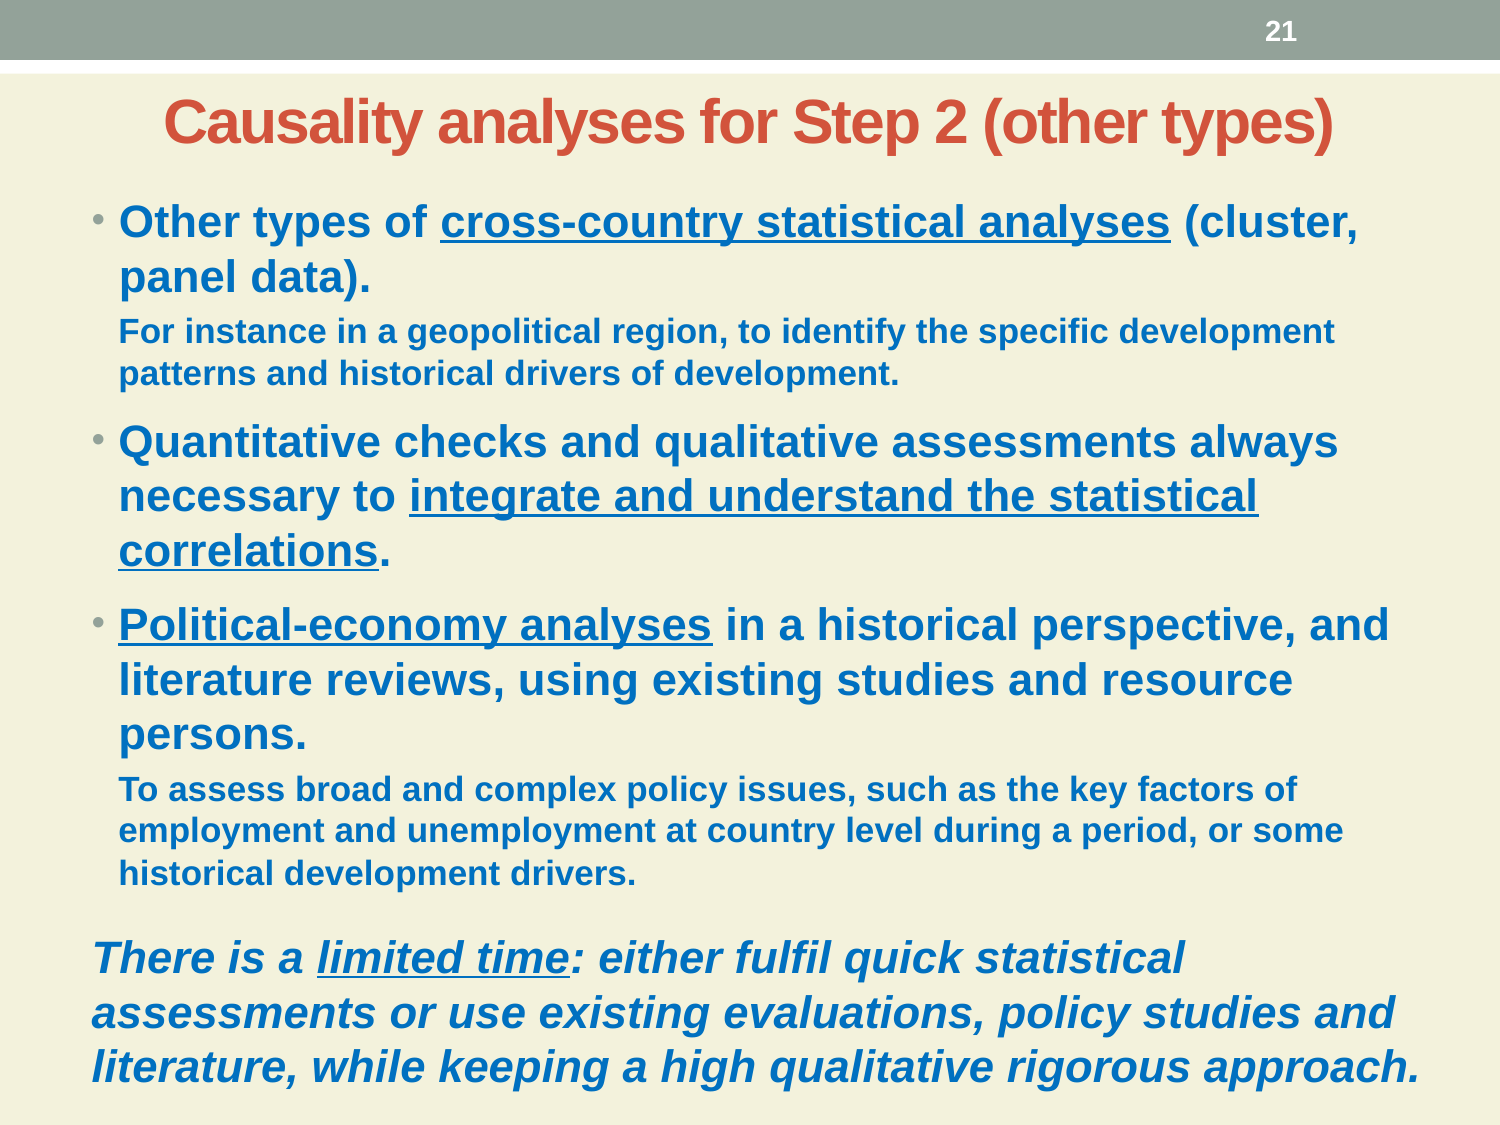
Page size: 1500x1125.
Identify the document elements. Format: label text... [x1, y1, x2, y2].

title Causality analyses for Step 2 (other types) [75, 63, 1425, 173]
text_box Other types of cross-country statistical analyses (cluster, panel data). For instance in a geopolitical region, to identify the specific development patterns and historical drivers of development. Quantitative checks and qualitative assessments always necessary to integrate and understand the statistical correlations. Political-economy analyses in a historical perspective, and literature reviews, using existing studies and resource persons. To assess broad and complex policy issues, such as the key factors of employment and unemployment at country level during a period, or some historical development drivers. There is a limited time: either fulfil quick statistical assessments or use existing evaluations, policy studies and literature, while keeping a high qualitative rigorous approach. [76, 184, 1447, 1106]
slide_number 21 [1250, 3, 1425, 57]
